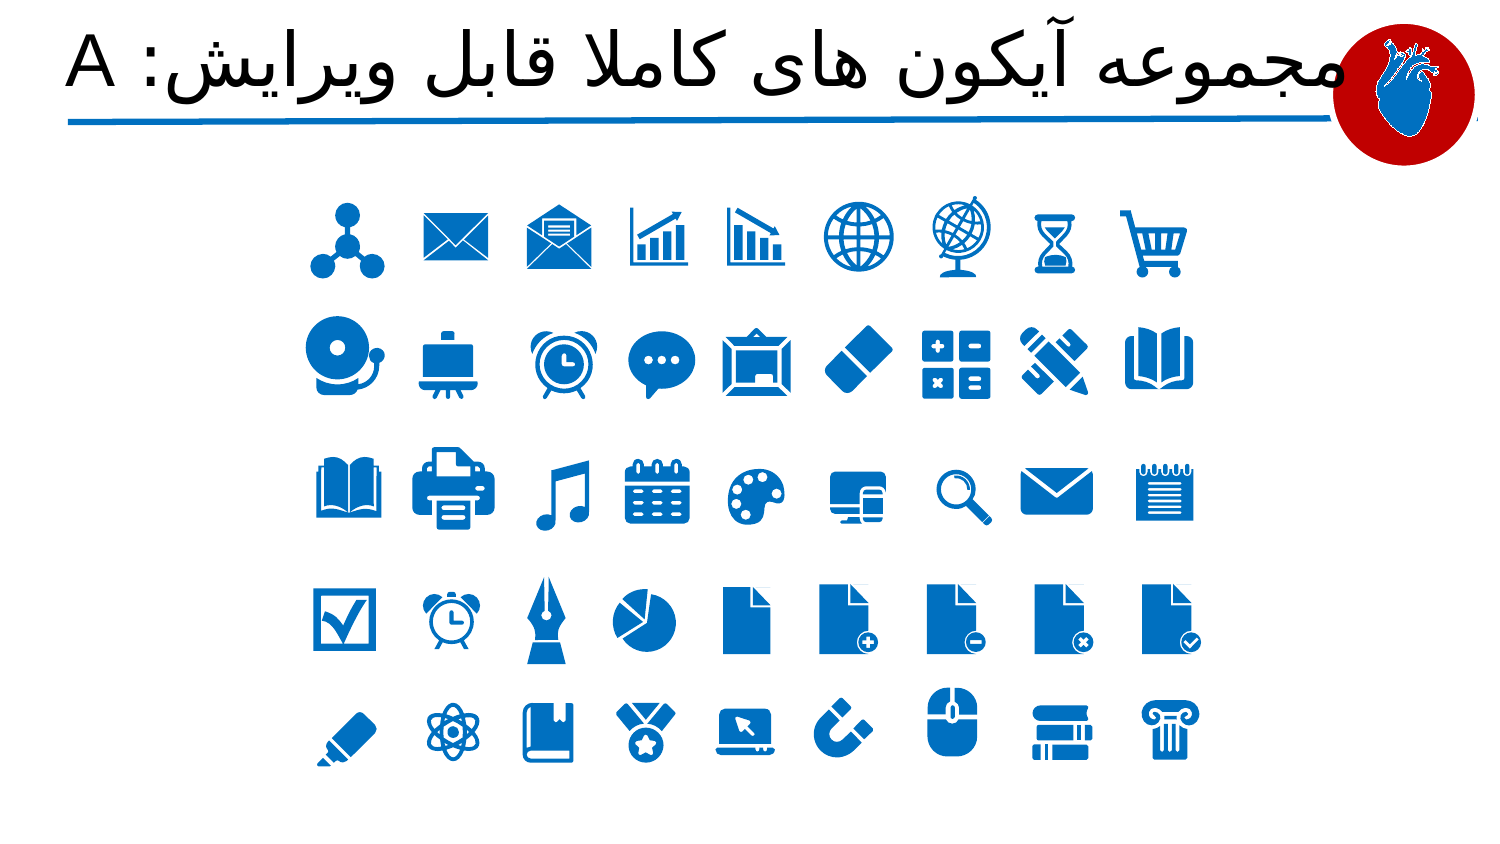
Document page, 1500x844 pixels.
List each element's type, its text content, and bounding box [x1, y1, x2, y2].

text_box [722, 327, 791, 396]
text_box [727, 207, 786, 266]
text_box [1173, 583, 1192, 604]
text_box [412, 447, 495, 530]
text_box [932, 196, 991, 278]
text_box [622, 589, 648, 620]
text_box [819, 584, 879, 655]
text_box [536, 460, 590, 531]
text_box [830, 471, 886, 524]
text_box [1020, 468, 1093, 515]
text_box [922, 330, 991, 399]
text_box [422, 593, 481, 650]
text_box [727, 468, 785, 525]
text_box [612, 602, 644, 638]
text_box [527, 642, 566, 665]
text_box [927, 687, 978, 757]
text_box [823, 201, 894, 272]
list مجموعه آیکون های کاملا قابل ویرایش: A [0, 9, 1459, 104]
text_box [715, 708, 775, 756]
text_box [526, 204, 592, 269]
text_box [527, 576, 566, 641]
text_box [316, 712, 378, 767]
text_box [1136, 463, 1194, 521]
text_box [1065, 583, 1085, 604]
text_box [1034, 584, 1094, 655]
text_box [1142, 584, 1202, 655]
text_box [522, 702, 574, 763]
text_box [752, 586, 771, 606]
text_box [622, 594, 676, 652]
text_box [1019, 327, 1089, 396]
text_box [624, 458, 690, 524]
text_box [447, 591, 456, 597]
text_box [628, 331, 696, 400]
text_box [316, 456, 382, 518]
text_box [1034, 214, 1076, 274]
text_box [524, 331, 604, 400]
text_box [1032, 705, 1093, 760]
text_box [423, 213, 489, 261]
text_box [418, 331, 478, 400]
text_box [824, 325, 893, 394]
text_box [957, 583, 977, 604]
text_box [1141, 700, 1200, 760]
text_box [310, 202, 385, 279]
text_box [615, 702, 676, 763]
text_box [1125, 327, 1194, 390]
text_box [926, 584, 986, 655]
text_box [313, 588, 376, 651]
text_box [723, 587, 771, 655]
text_box [1120, 210, 1187, 278]
text_box [936, 469, 993, 526]
text_box [630, 207, 689, 266]
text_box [812, 697, 874, 758]
text_box [850, 583, 869, 604]
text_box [305, 316, 385, 396]
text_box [425, 702, 484, 762]
